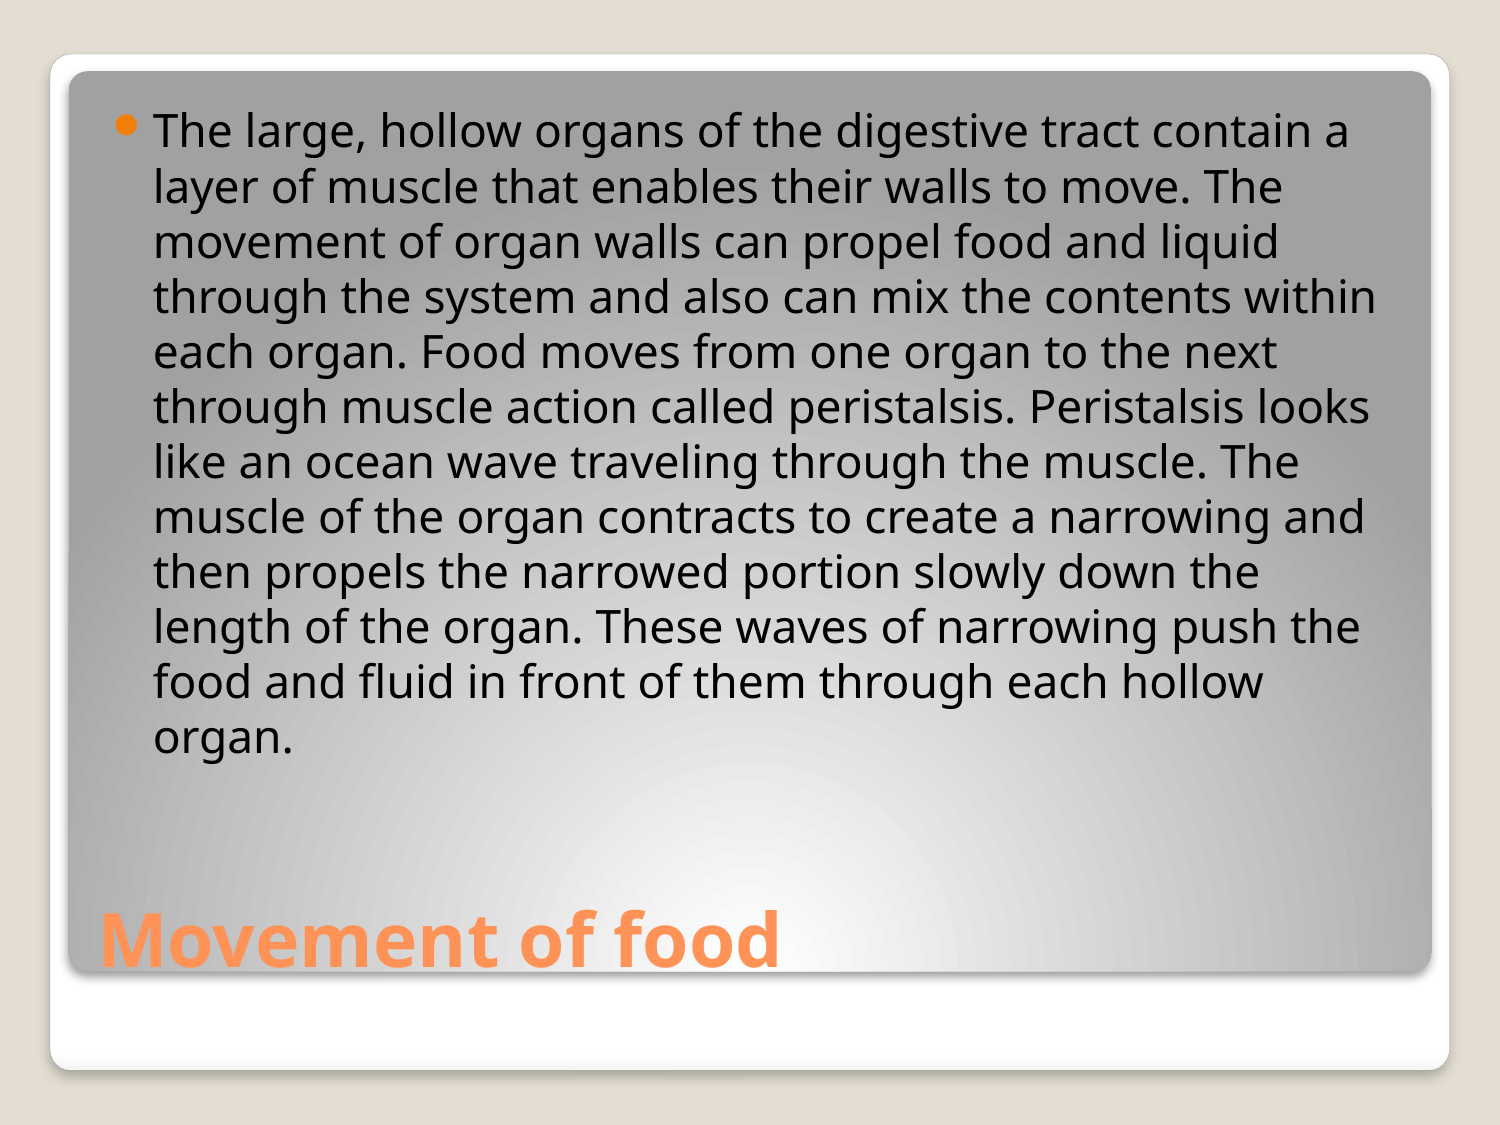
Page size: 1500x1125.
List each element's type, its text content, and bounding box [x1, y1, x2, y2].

title Movement of food [82, 817, 1425, 990]
list The large, hollow organs of the digestive tract contain a layer of muscle that enables their walls to move. The movement of organ walls can propel food and liquid through the system and also can mix the contents within each organ. Food moves from one organ to the next through muscle action called peristalsis. Peristalsis looks like an ocean wave traveling through the muscle. The muscle of the organ contracts to create a narrowing and then propels the narrowed portion slowly down the length of the organ. These waves of narrowing push the food and fluid in front of them through each hollow organ. [82, 86, 1425, 774]
